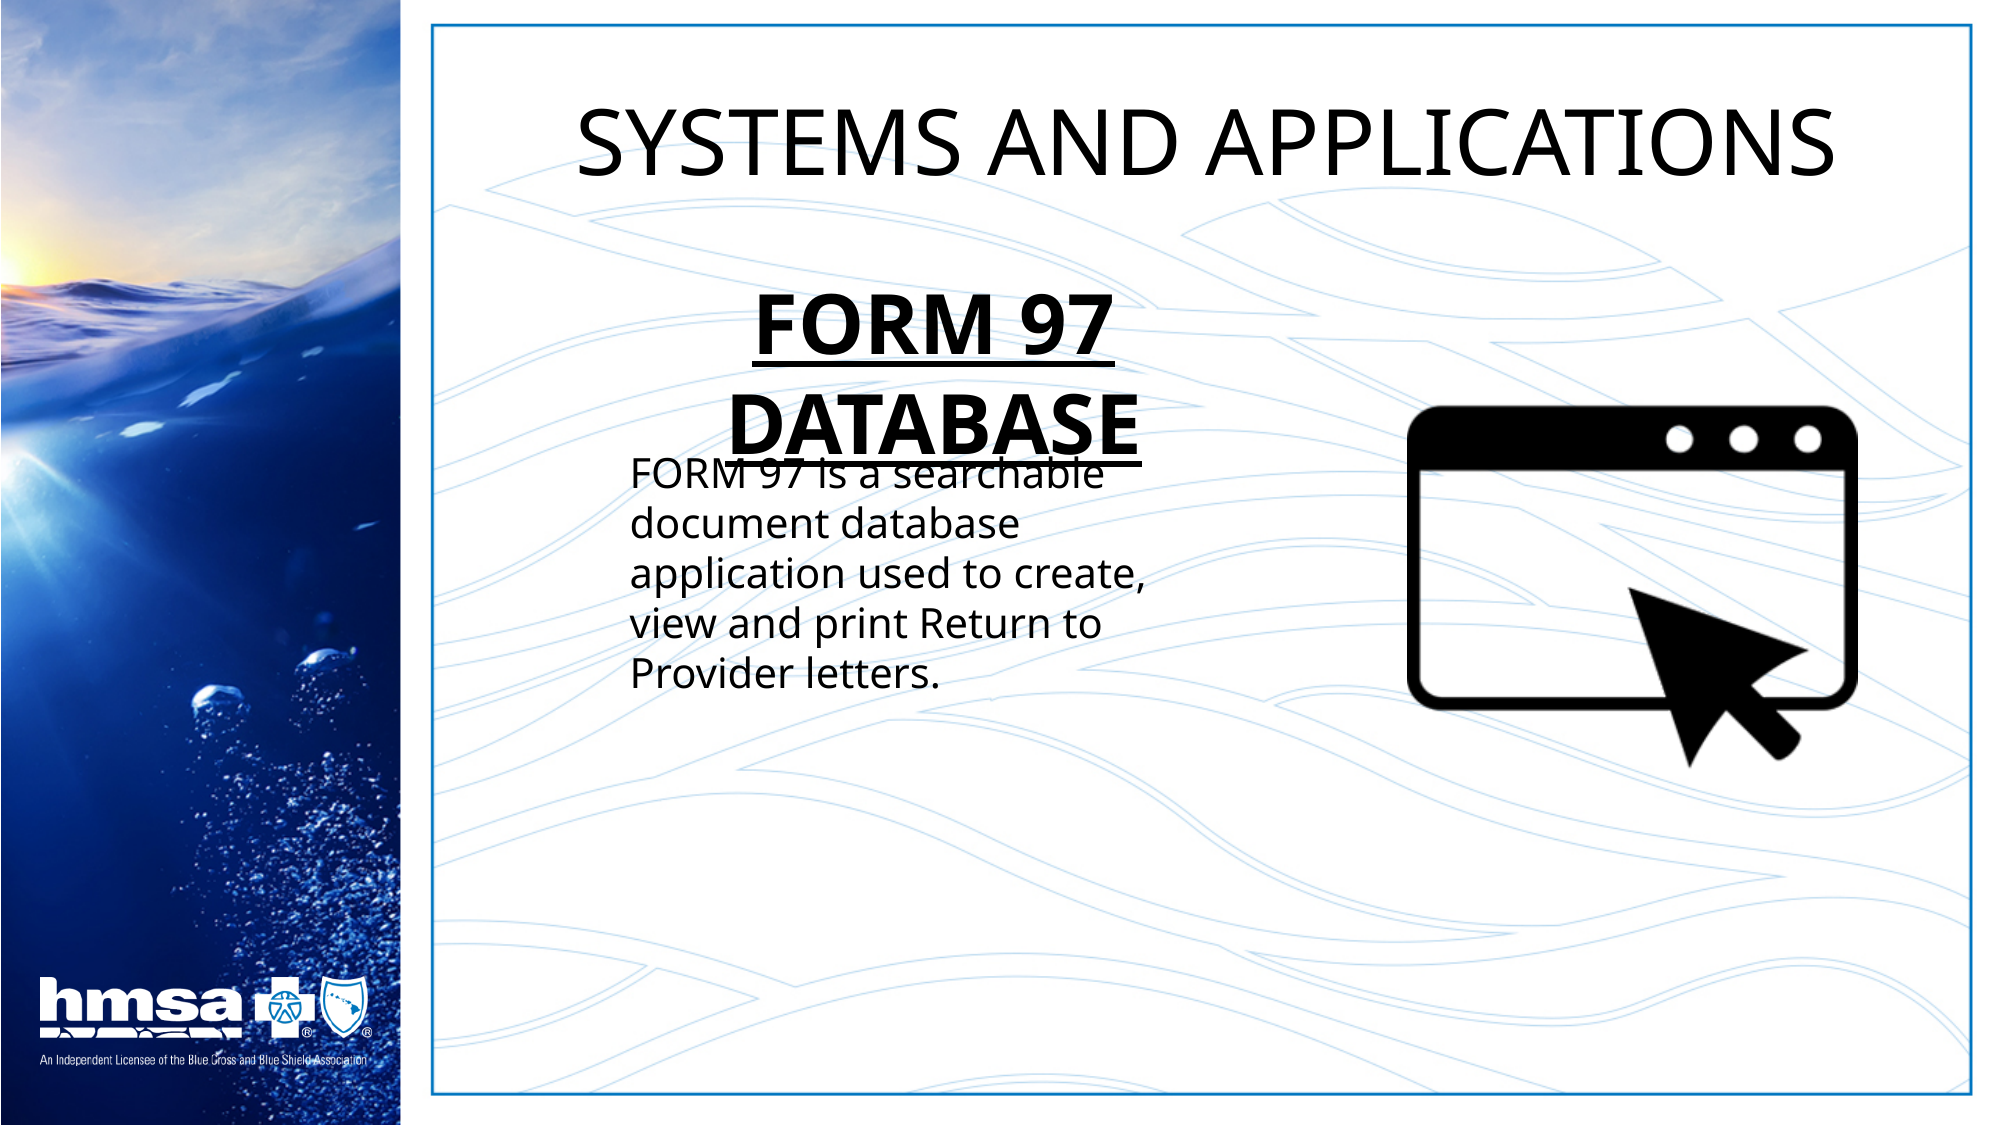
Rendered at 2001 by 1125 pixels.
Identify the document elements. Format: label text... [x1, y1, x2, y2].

list FORM 97 DATABASE [552, 263, 1315, 427]
text_box FORM 97 is a searchable document database application used to create, view and print Return to Provider letters. [614, 439, 1253, 855]
picture [1, 0, 1999, 1125]
title SYSTEMS AND APPLICATIONS [476, 45, 1939, 233]
